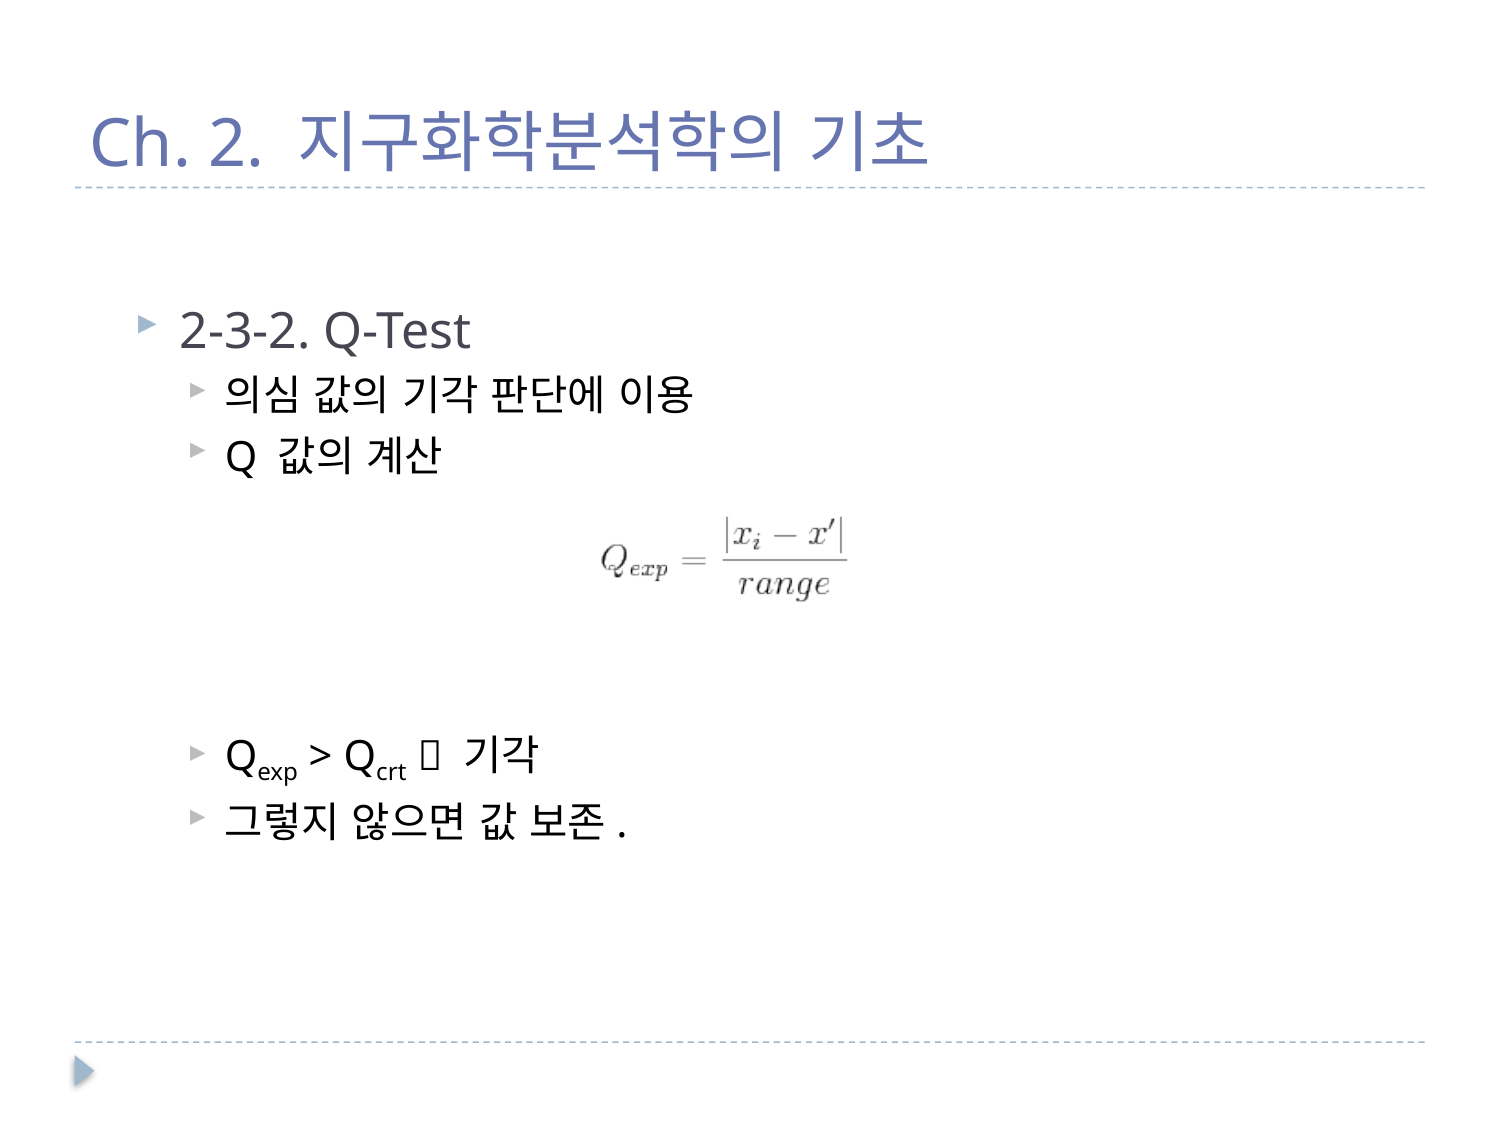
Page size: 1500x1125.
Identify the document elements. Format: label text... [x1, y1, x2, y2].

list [596, 515, 857, 604]
title Ch. 2. 지구화학분석학의 기초 [75, 24, 1425, 188]
list 2-3-2. Q-Test 의심 값의 기각 판단에 이용 Q 값의 계산 Qexp > Qcrt  기각 그렇지 않으면 값 보존. [75, 291, 1459, 1059]
